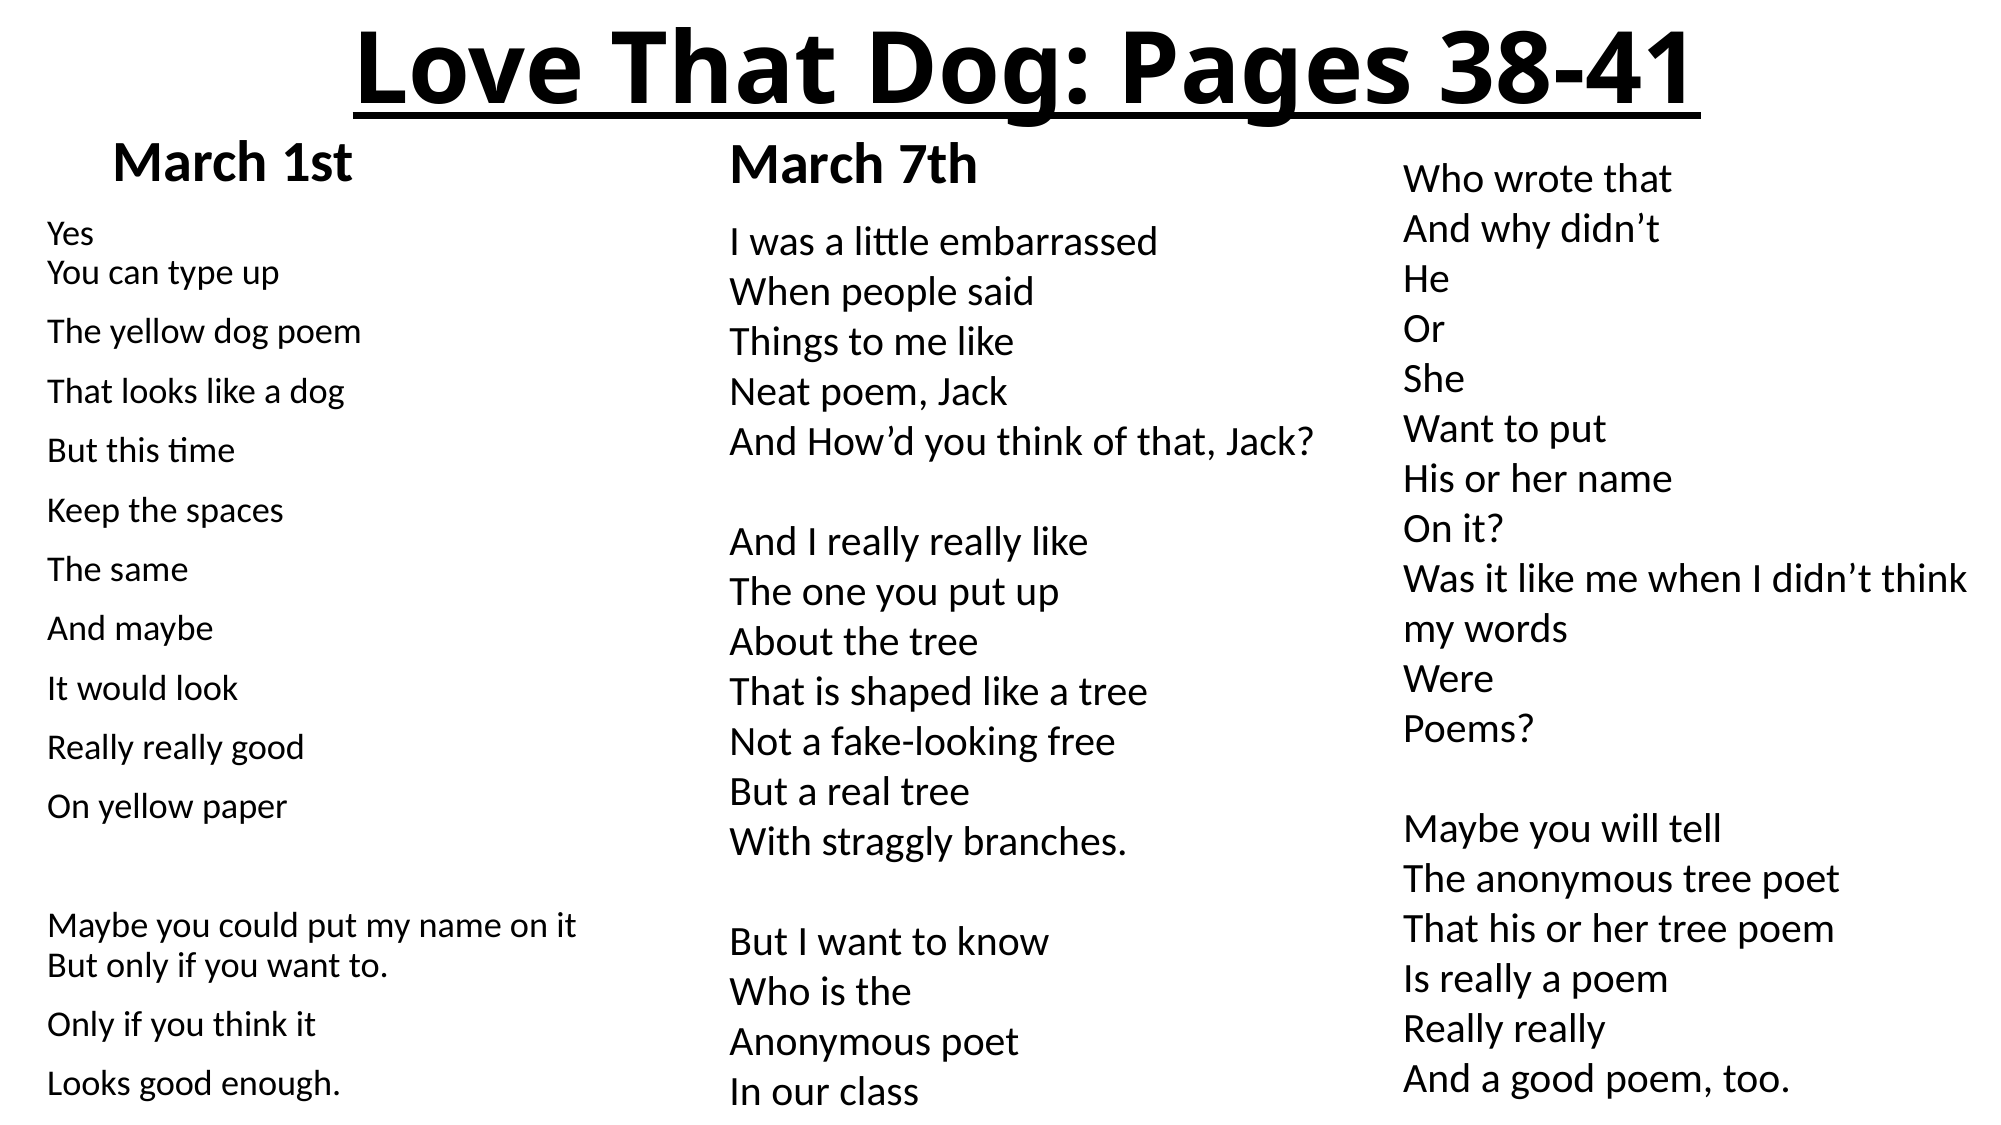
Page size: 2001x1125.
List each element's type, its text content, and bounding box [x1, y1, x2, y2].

title Love That Dog: Pages 38-41 [337, 0, 1754, 144]
text_box March 1st [98, 115, 520, 201]
text_box Who wrote that And why didn’t He Or She Want to put His or her name On it? Was it like me when I didn’t think my words Were Poems? Maybe you will tell The anonymous tree poet That his or her tree poem Is really a poem Really really And a good poem, too. [1388, 143, 1993, 1125]
text_box I was a little embarrassed When people said Things to me like Neat poem, Jack And How’d you think of that, Jack? And I really really like The one you put up About the tree That is shaped like a tree Not a fake-looking free But a real tree With straggly branches. But I want to know Who is the Anonymous poet In our class [714, 206, 1388, 1122]
list Yes You can type up The yellow dog poem That looks like a dog But this time Keep the spaces The same And maybe It would look Really really good On yellow paper Maybe you could put my name on it But only if you want to. Only if you think it Looks good enough. [32, 206, 714, 1116]
text_box March 7th [714, 117, 1137, 203]
